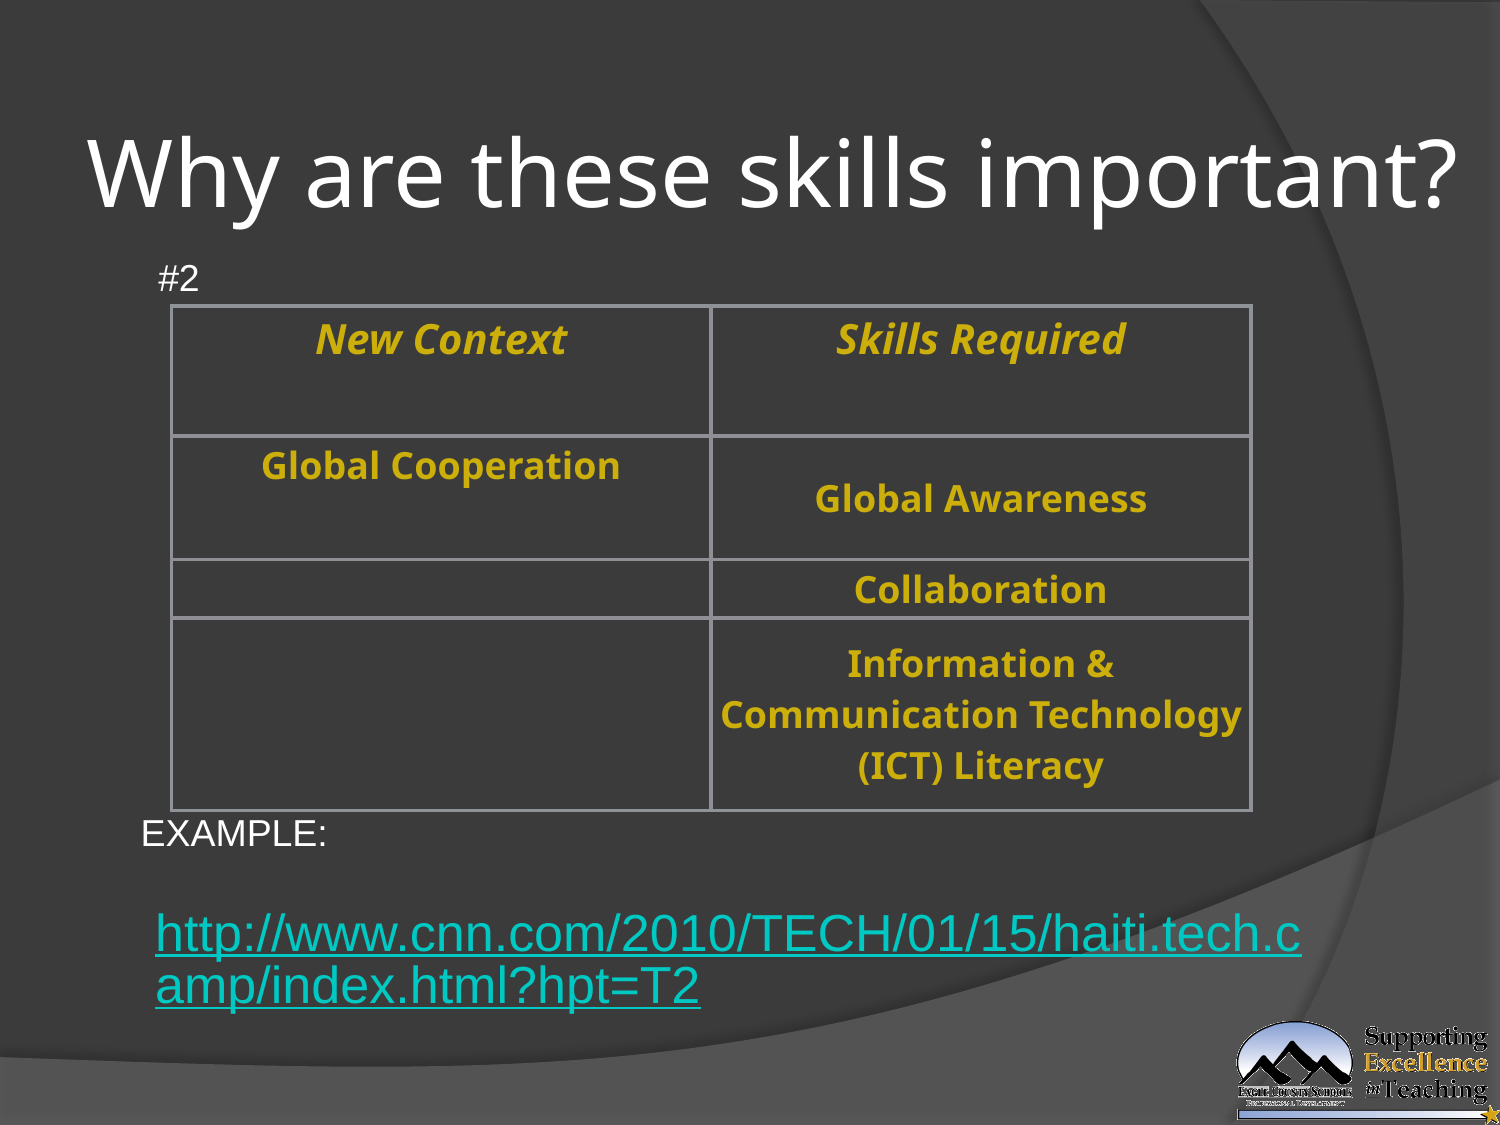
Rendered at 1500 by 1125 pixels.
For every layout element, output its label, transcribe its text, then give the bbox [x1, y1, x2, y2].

table_cell [173, 561, 709, 616]
text_box #2 [158, 254, 200, 300]
table_cell [173, 620, 709, 809]
text_box EXAMPLE: [140, 809, 339, 855]
table_cell Collaboration [713, 561, 1249, 616]
text_box http://www.cnn.com/2010/TECH/01/15/haiti.tech.camp/index.html?hpt=T2 [155, 861, 1322, 1001]
table_header New Context [173, 308, 709, 434]
table_cell Global Cooperation [173, 438, 709, 558]
title Why are these skills important? [32, 29, 1471, 311]
table_cell Global Awareness [713, 438, 1249, 558]
table_header Skills Required [713, 308, 1249, 434]
picture [1236, 1020, 1500, 1125]
table_cell Information & Communication Technology (ICT) Literacy [713, 620, 1249, 809]
